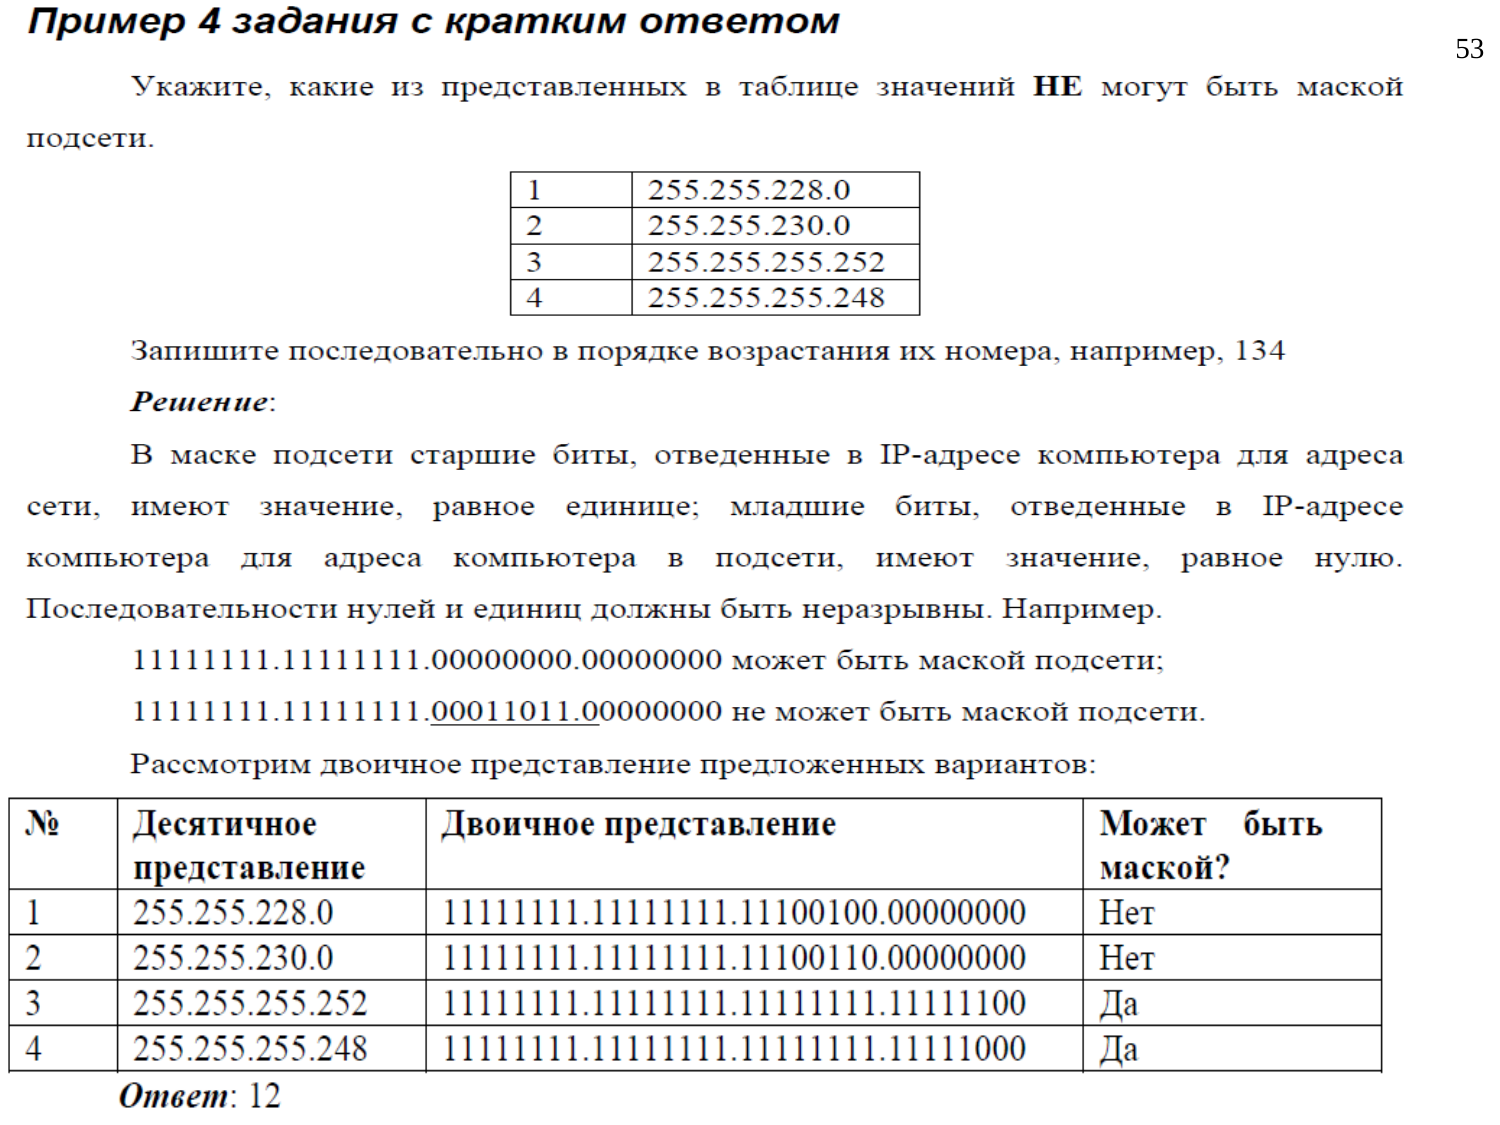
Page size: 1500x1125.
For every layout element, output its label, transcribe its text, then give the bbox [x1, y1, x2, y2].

picture [0, 790, 1394, 1125]
picture [0, 0, 1428, 788]
slide_number 53 [1432, 21, 1500, 101]
